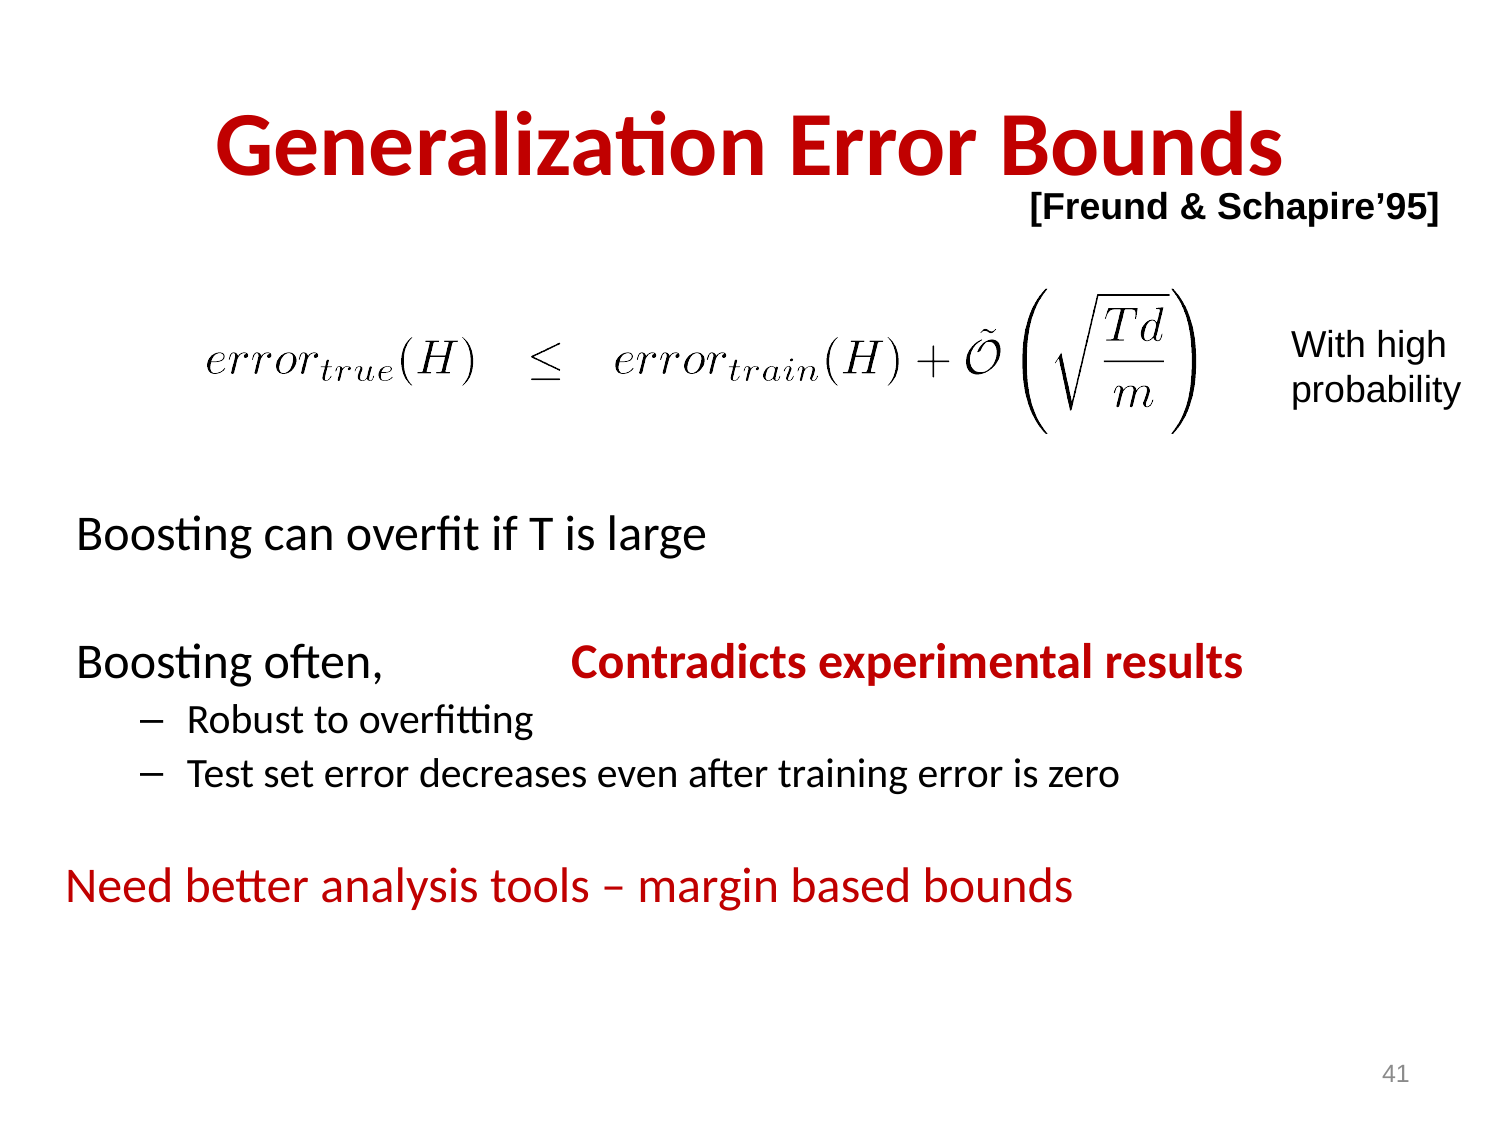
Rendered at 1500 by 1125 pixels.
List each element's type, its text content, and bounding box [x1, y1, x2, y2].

text_box With high probability [1276, 312, 1477, 418]
picture [206, 284, 1198, 436]
list Boosting can overfit if T is large Boosting often, Contradicts experimental results Robust to overfitting Test set error decreases even after training error is zero Need better analysis tools – margin based bounds [50, 500, 1475, 925]
text_box [Freund & Schapire’95] [1014, 174, 1455, 235]
title Generalization Error Bounds [75, 45, 1425, 233]
slide_number 41 [1074, 1042, 1425, 1103]
